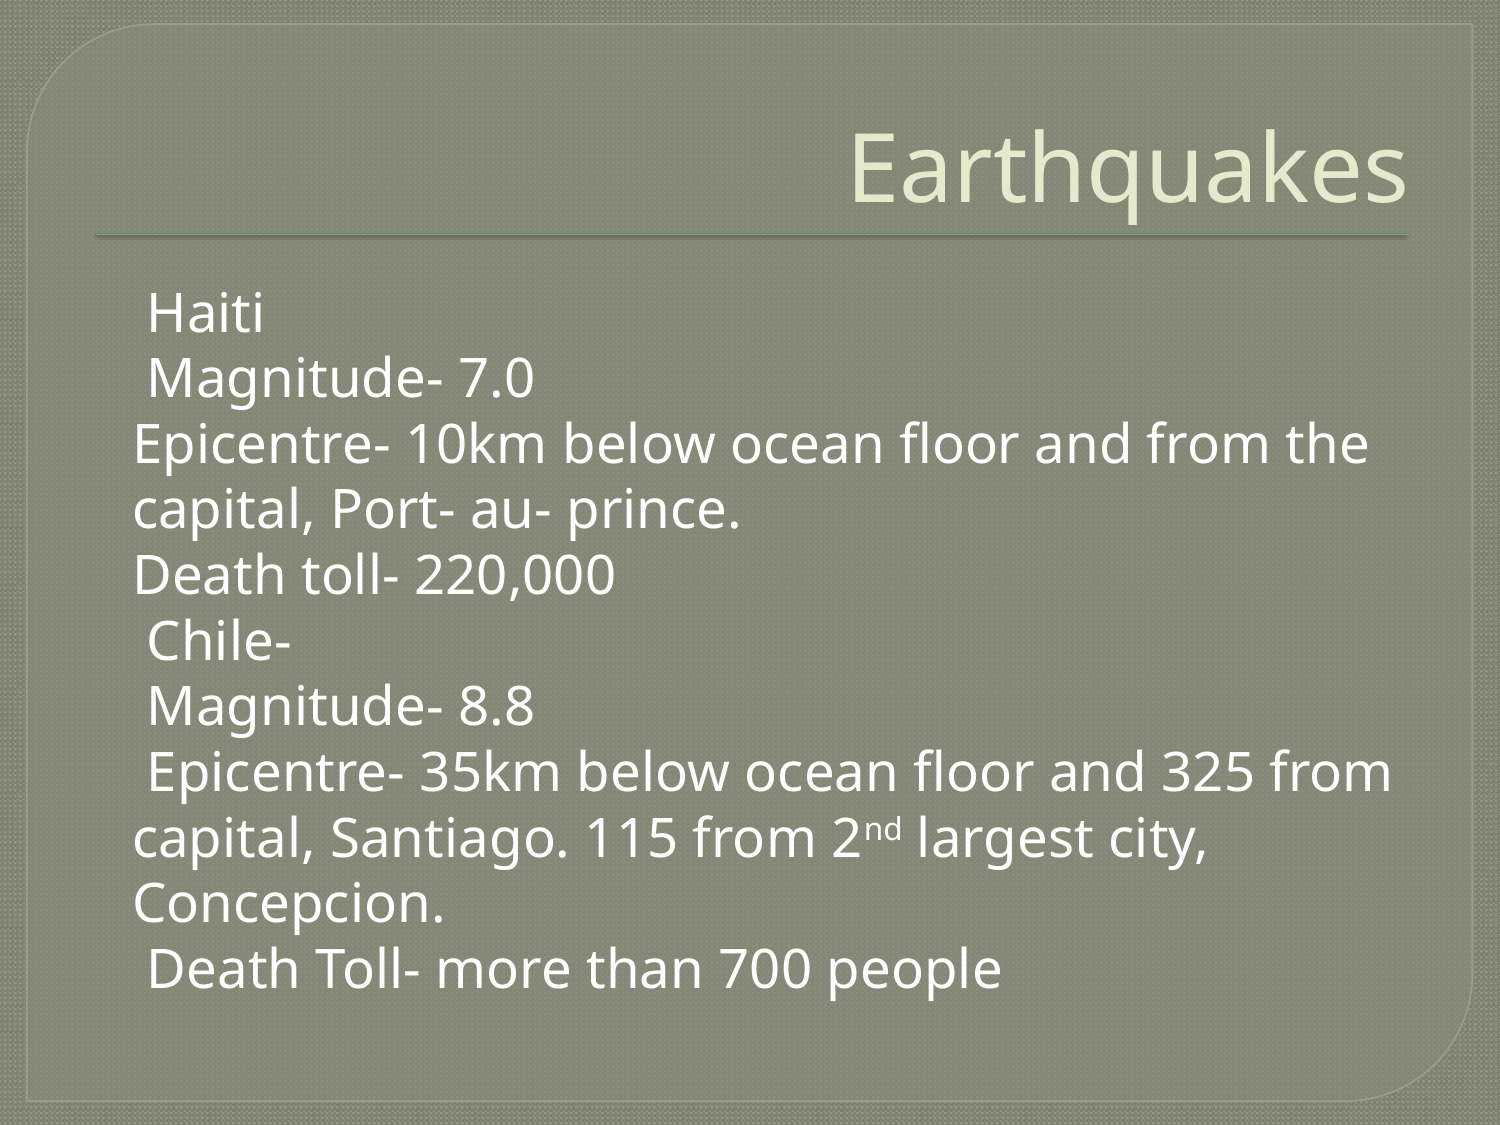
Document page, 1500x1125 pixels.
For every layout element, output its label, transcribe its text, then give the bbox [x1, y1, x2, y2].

title Earthquakes [75, 41, 1425, 230]
list Haiti Magnitude- 7.0 Epicentre- 10km below ocean floor and from the capital, Port- au- prince. Death toll- 220,000 Chile- Magnitude- 8.8 Epicentre- 35km below ocean floor and 325 from capital, Santiago. 115 from 2nd largest city, Concepcion. Death Toll- more than 700 people [75, 270, 1425, 1013]
